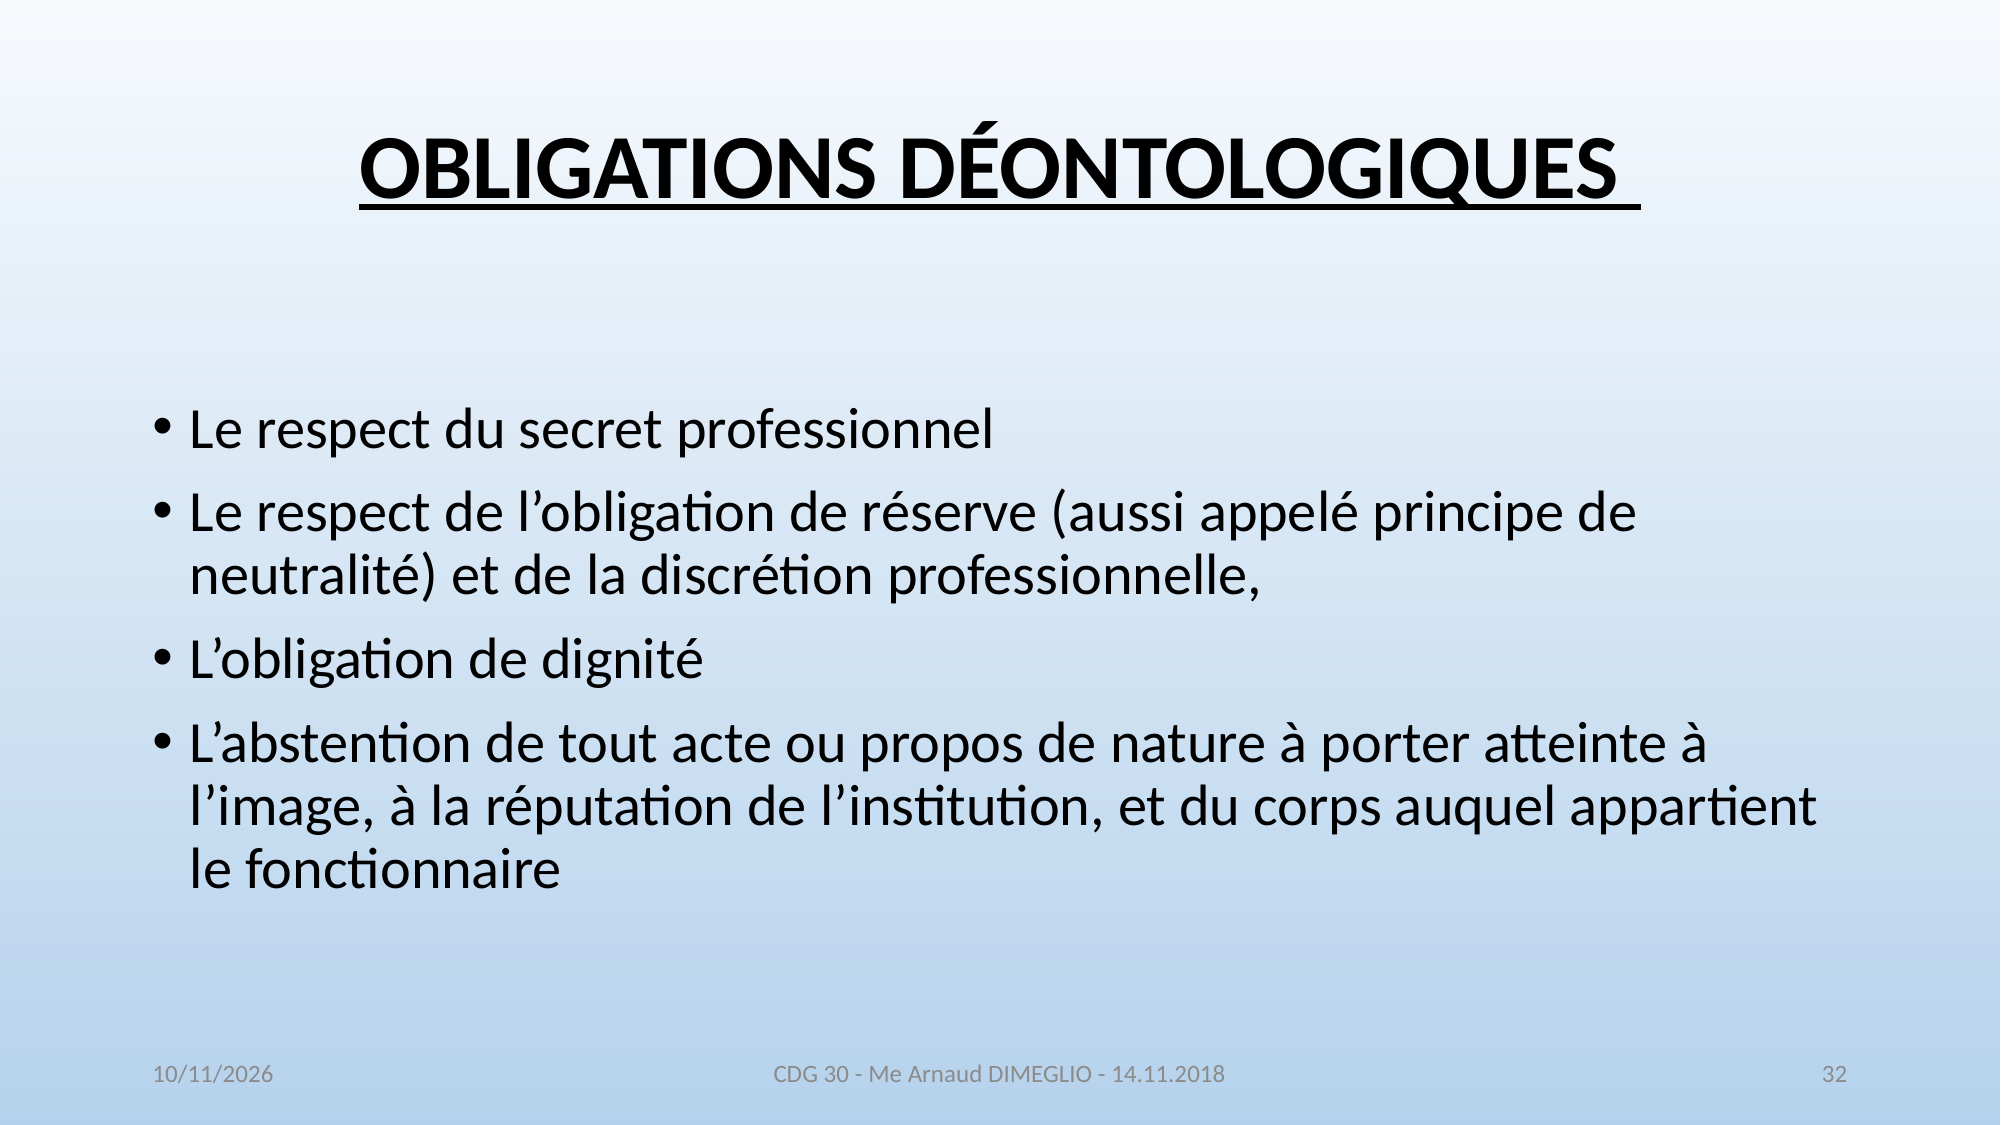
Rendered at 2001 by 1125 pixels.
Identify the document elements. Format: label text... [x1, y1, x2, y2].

footer CDG 30 - Me Arnaud DIMEGLIO - 14.11.2018 [662, 1042, 1338, 1103]
title OBLIGATIONS DÉONTOLOGIQUES [137, 59, 1863, 278]
list Le respect du secret professionnel Le respect de l’obligation de réserve (aussi appelé principe de neutralité) et de la discrétion professionnelle, L’obligation de dignité L’abstention de tout acte ou propos de nature à porter atteinte à l’image, à la réputation de l’institution, et du corps auquel appartient le fonctionnaire [137, 299, 1863, 1014]
slide_number 32 [1412, 1042, 1863, 1103]
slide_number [137, 1042, 588, 1103]
